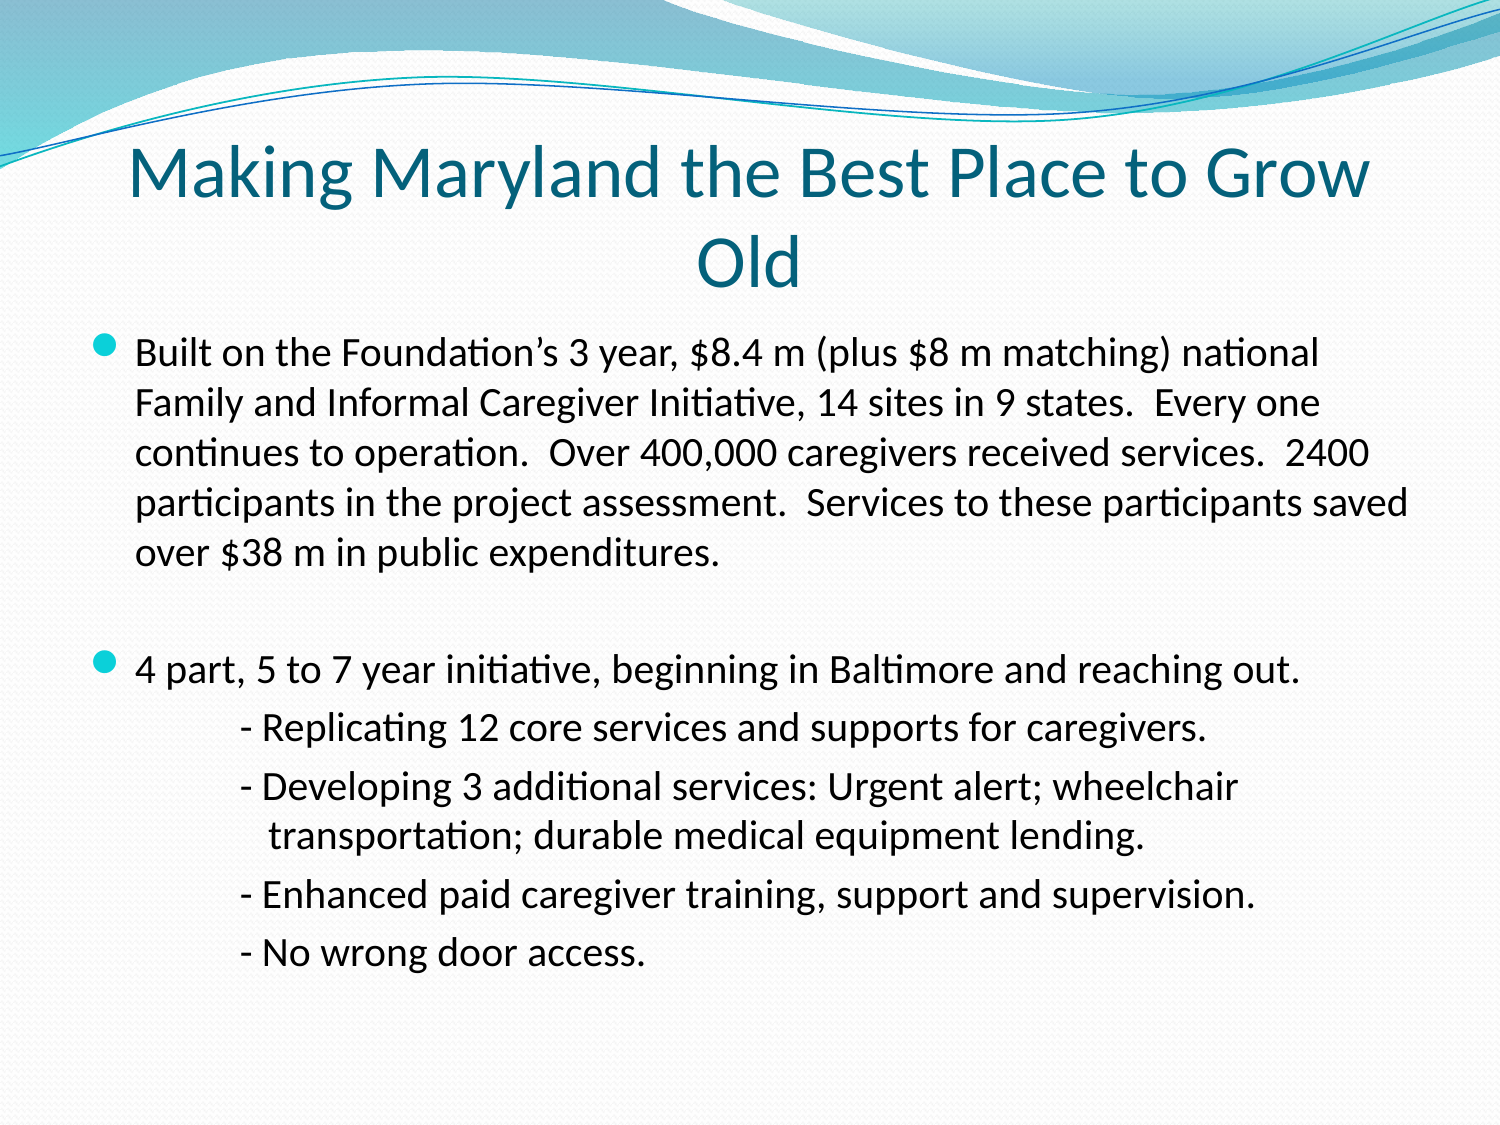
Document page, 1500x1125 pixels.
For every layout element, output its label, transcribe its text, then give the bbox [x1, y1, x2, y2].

title Making Maryland the Best Place to Grow Old [75, 115, 1425, 303]
list Built on the Foundation’s 3 year, $8.4 m (plus $8 m matching) national Family and Informal Caregiver Initiative, 14 sites in 9 states. Every one continues to operation. Over 400,000 caregivers received services. 2400 participants in the project assessment. Services to these participants saved over $38 m in public expenditures. 4 part, 5 to 7 year initiative, beginning in Baltimore and reaching out. - Replicating 12 core services and supports for caregivers. - Developing 3 additional services: Urgent alert; wheelchair transportation; durable medical equipment lending. - Enhanced paid caregiver training, support and supervision. - No wrong door access. [75, 317, 1425, 1038]
